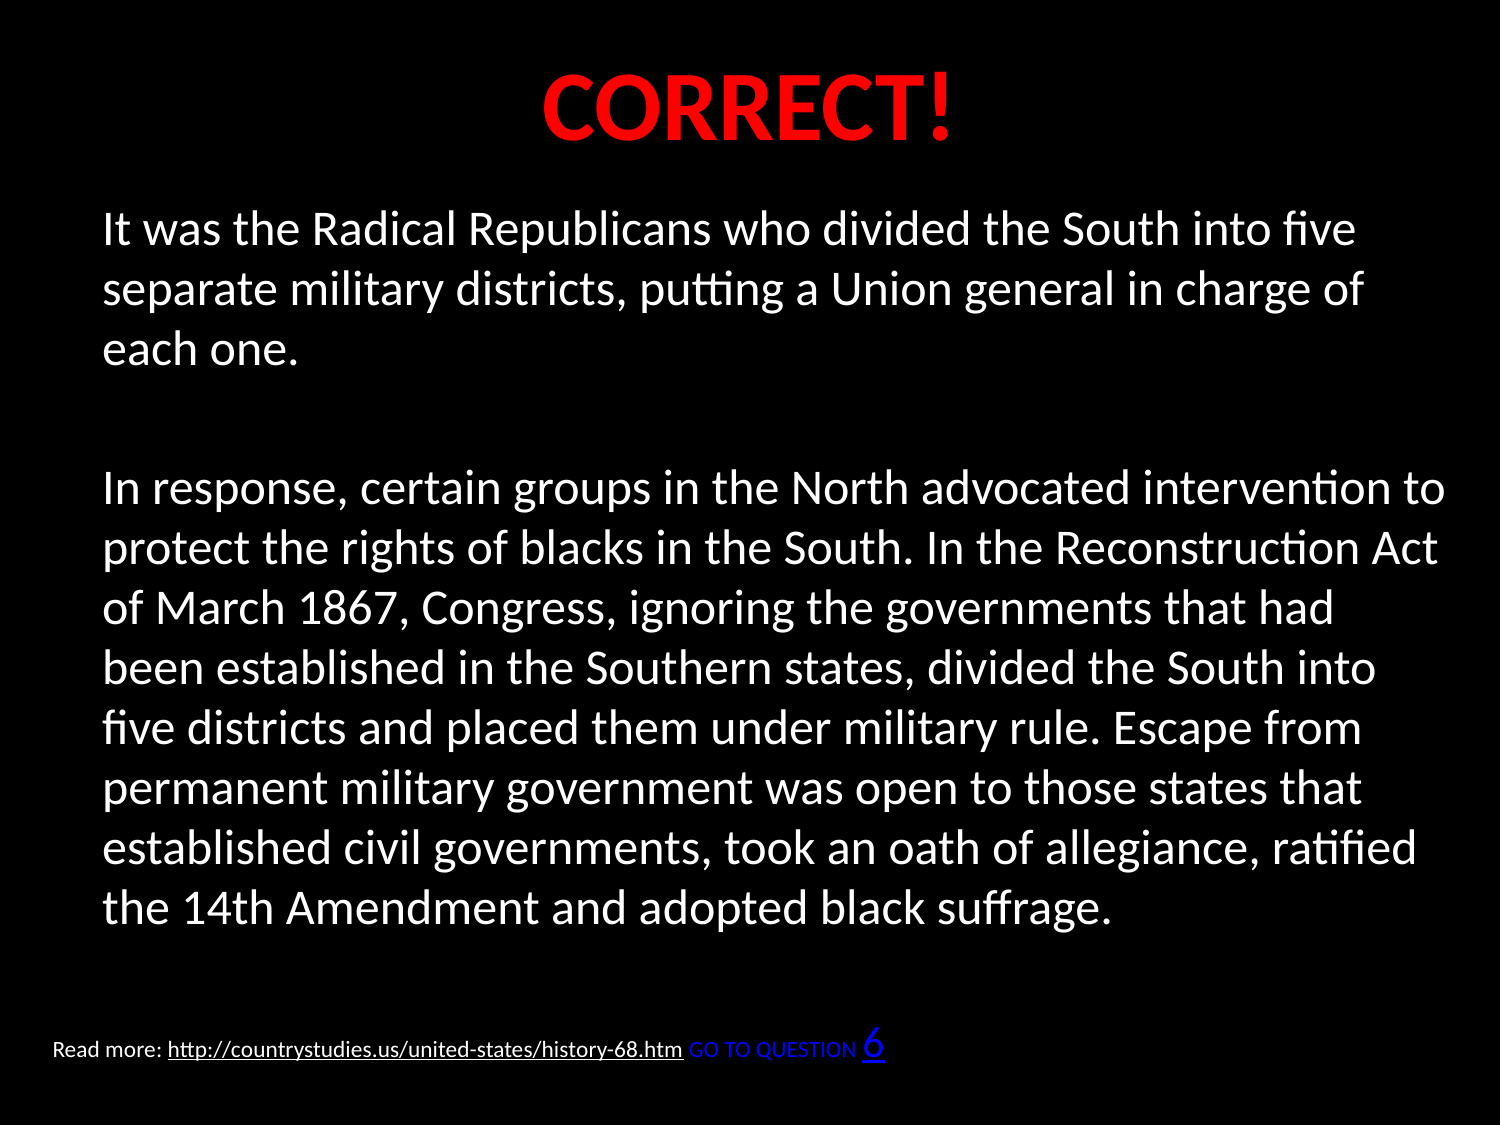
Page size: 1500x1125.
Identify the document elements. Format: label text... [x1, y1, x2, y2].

list It was the Radical Republicans who divided the South into five separate military districts, putting a Union general in charge of each one. In response, certain groups in the North advocated intervention to protect the rights of blacks in the South. In the Reconstruction Act of March 1867, Congress, ignoring the governments that had been established in the Southern states, divided the South into five districts and placed them under military rule. Escape from permanent military government was open to those states that established civil governments, took an oath of allegiance, ratified the 14th Amendment and adopted black suffrage. Read more: http://countrystudies.us/united-states/history-68.htm GO TO QUESTION 6 [37, 187, 1463, 1075]
title CORRECT! [75, 87, 1425, 187]
